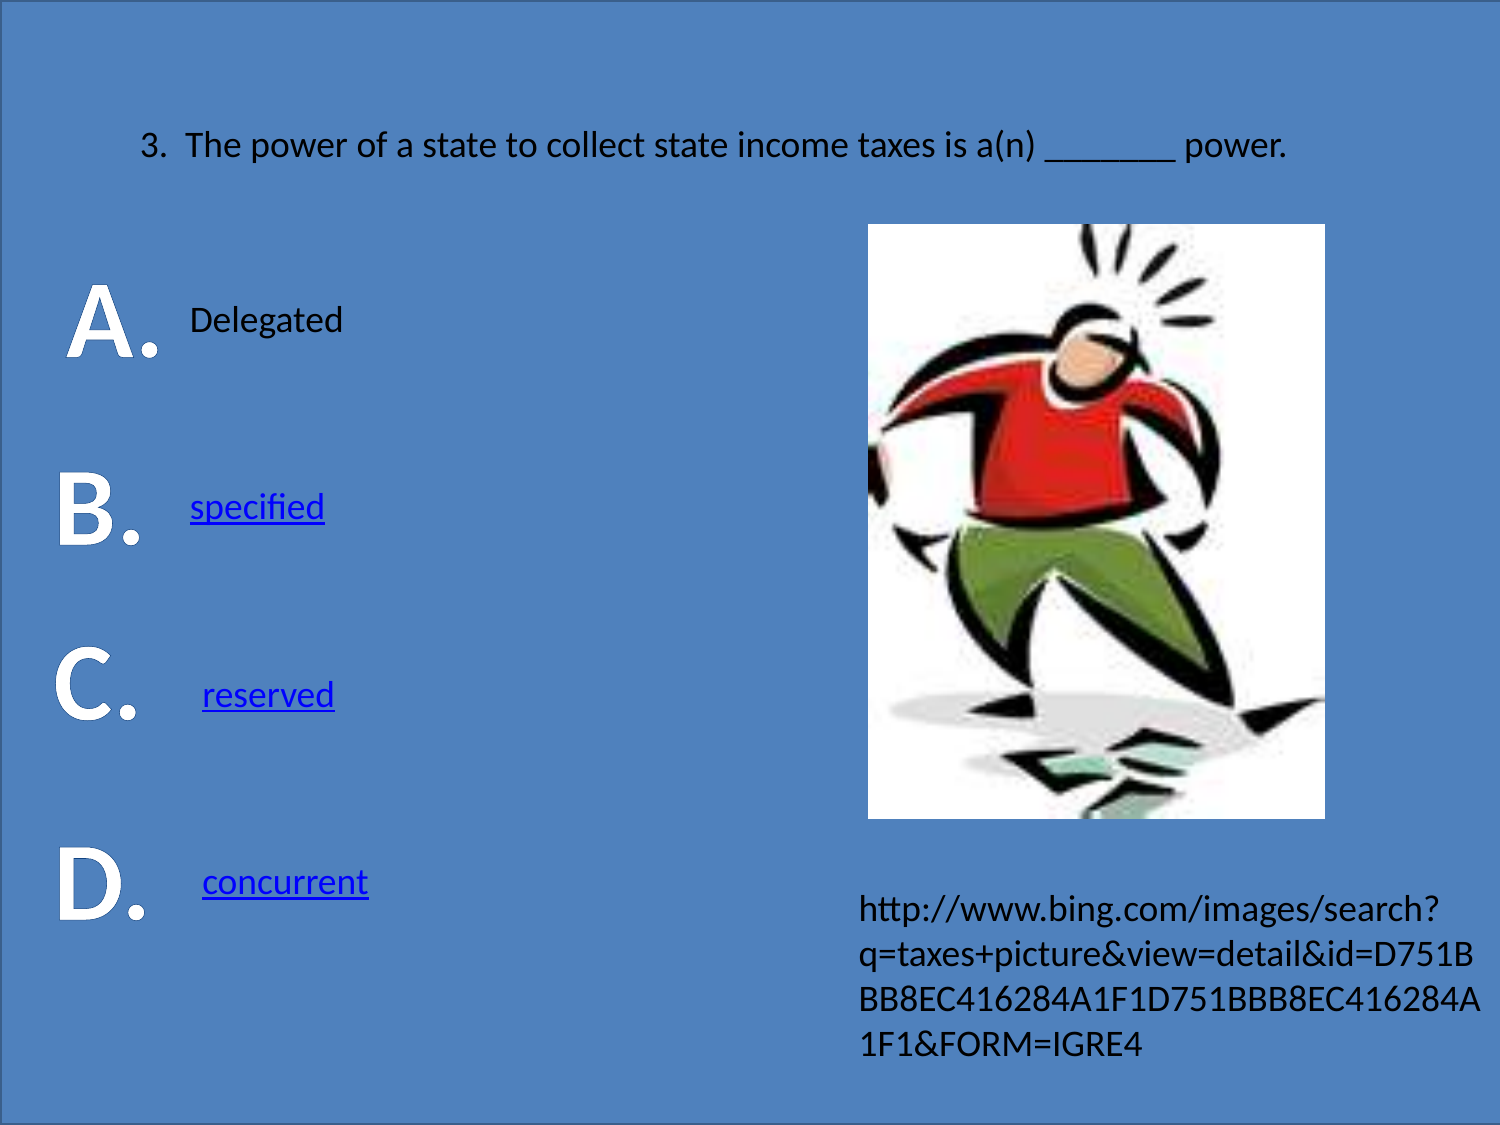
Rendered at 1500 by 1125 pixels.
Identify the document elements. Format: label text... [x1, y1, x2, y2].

text_box specified [174, 474, 725, 535]
text_box C. [37, 599, 158, 750]
text_box D. [37, 799, 167, 950]
text_box http://www.bing.com/images/search?q=taxes+picture&view=detail&id=D751BBB8EC416284A1F1D751BBB8EC416284A1F1&FORM=IGRE4 [843, 876, 1500, 1072]
text_box [0, 0, 1500, 1125]
text_box A. [50, 237, 180, 388]
picture [868, 224, 1326, 819]
text_box concurrent [187, 849, 738, 910]
text_box reserved [187, 662, 738, 723]
text_box B. [37, 424, 162, 575]
text_box Delegated [174, 287, 725, 348]
text_box 3. The power of a state to collect state income taxes is a(n) _______ power. [124, 112, 1325, 173]
